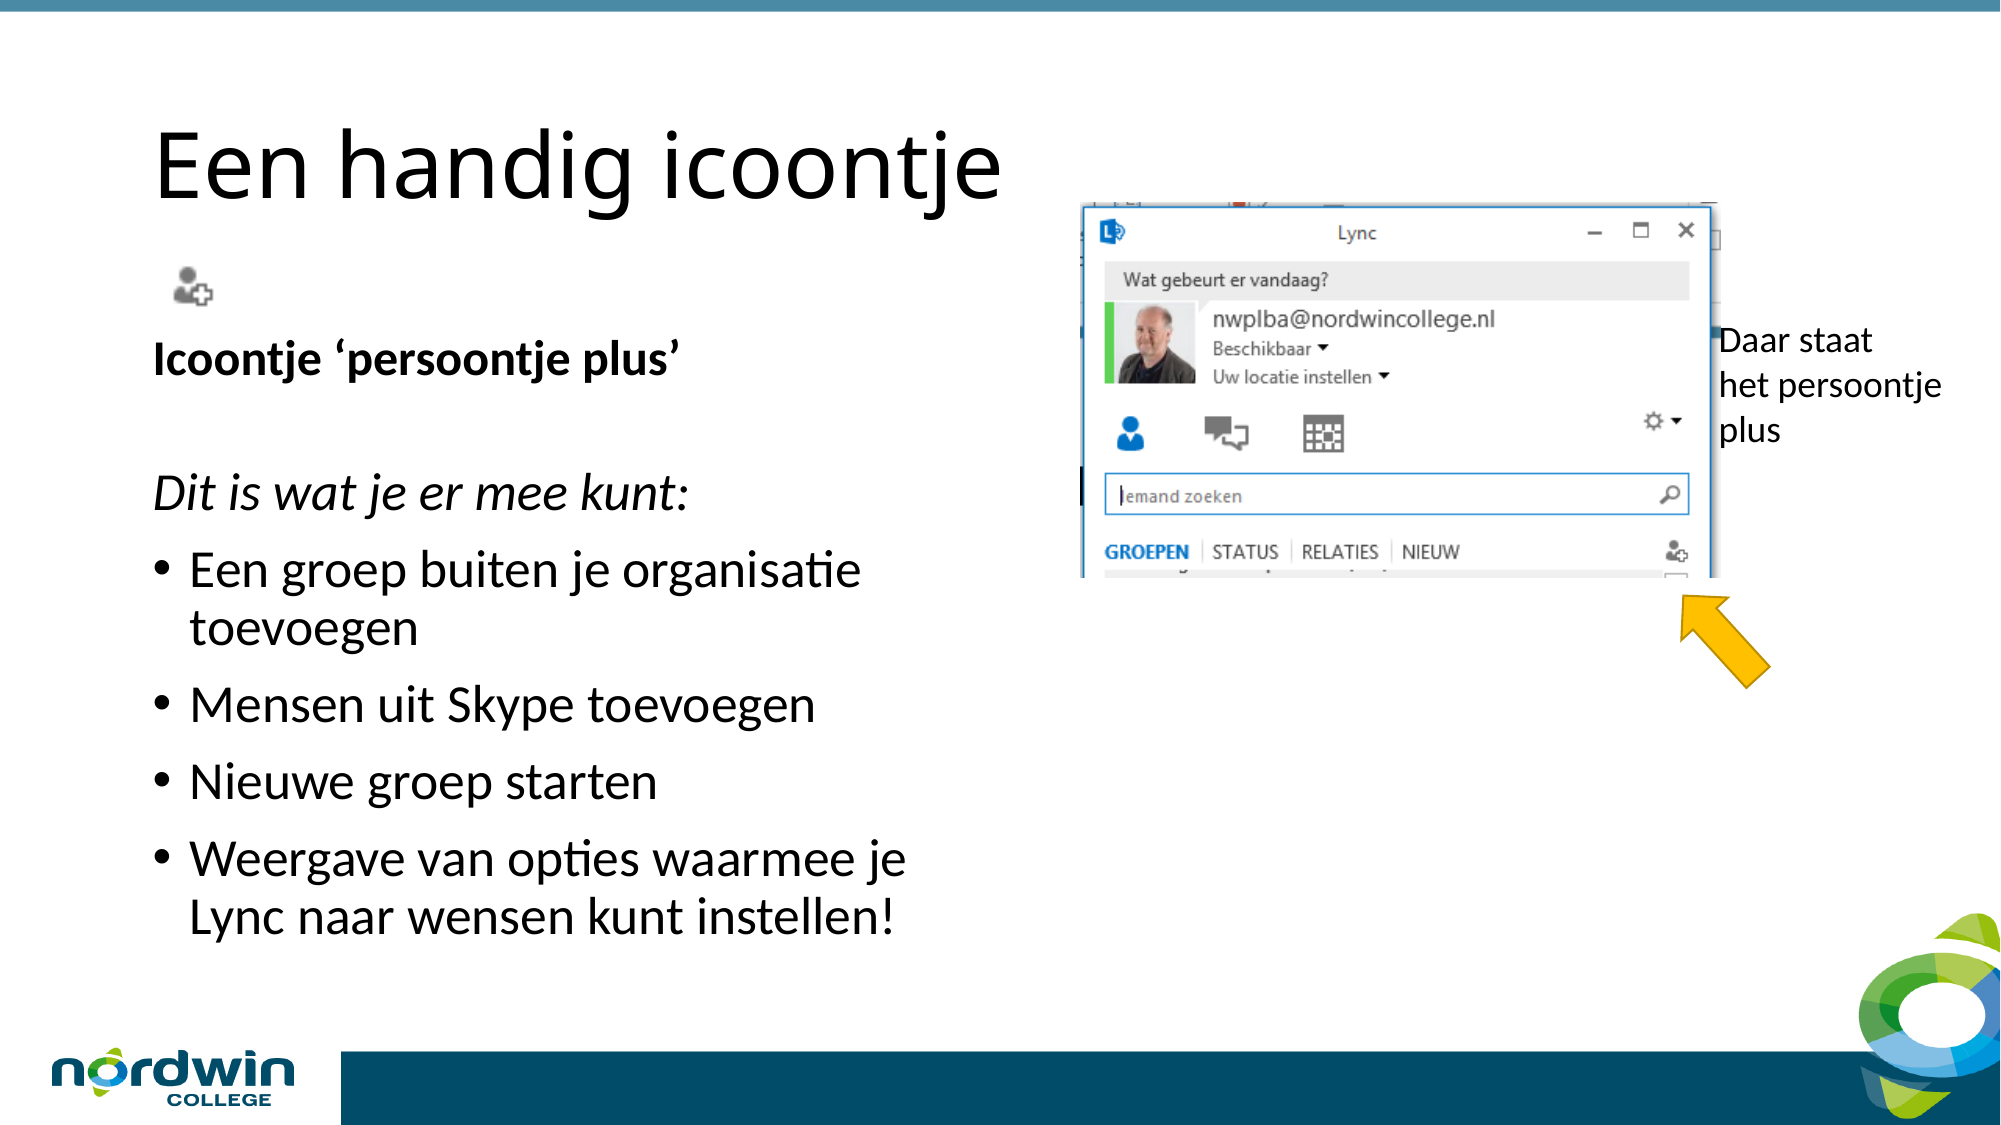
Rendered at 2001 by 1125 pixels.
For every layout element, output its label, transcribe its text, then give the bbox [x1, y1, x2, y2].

text_box Daar staat het persoontje plus [1721, 308, 1975, 458]
list Dit is wat je er mee kunt: Een groep buiten je organisatie toevoegen Mensen uit Skype toevoegen Nieuwe groep starten Weergave van opties waarmee je Lync naar wensen kunt instellen! [137, 457, 984, 960]
title Een handig icoontje [137, 59, 1863, 278]
picture [1862, 1068, 1948, 1118]
picture [0, 0, 2001, 1125]
text_box [1680, 594, 1772, 690]
list Icoontje ‘persoontje plus’ [137, 258, 984, 394]
